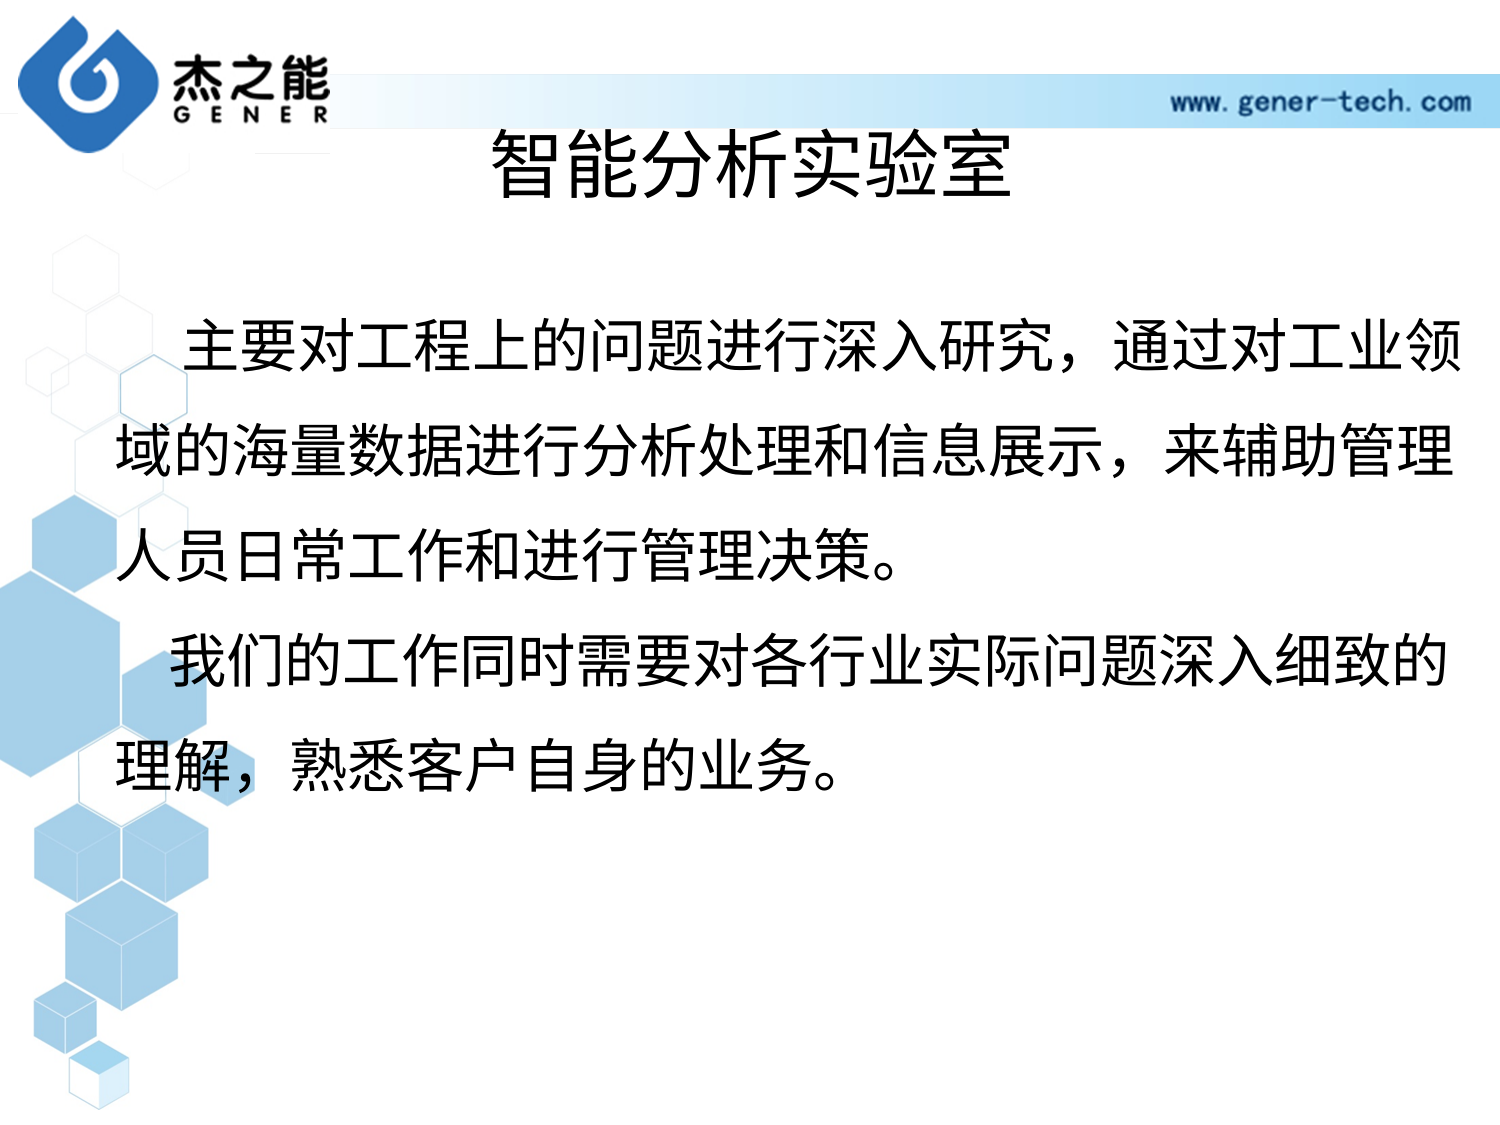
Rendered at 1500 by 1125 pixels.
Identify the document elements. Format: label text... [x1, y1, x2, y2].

text_box 主要对工程上的问题进行深入研究，通过对工业领域的海量数据进行分析处理和信息展示，来辅助管理人员日常工作和进行管理决策。 我们的工作同时需要对各行业实际问题深入细致的理解，熟悉客户自身的业务。 [100, 267, 1483, 929]
picture [0, 15, 1500, 1110]
text_box 智能分析实验室 [76, 110, 1427, 232]
